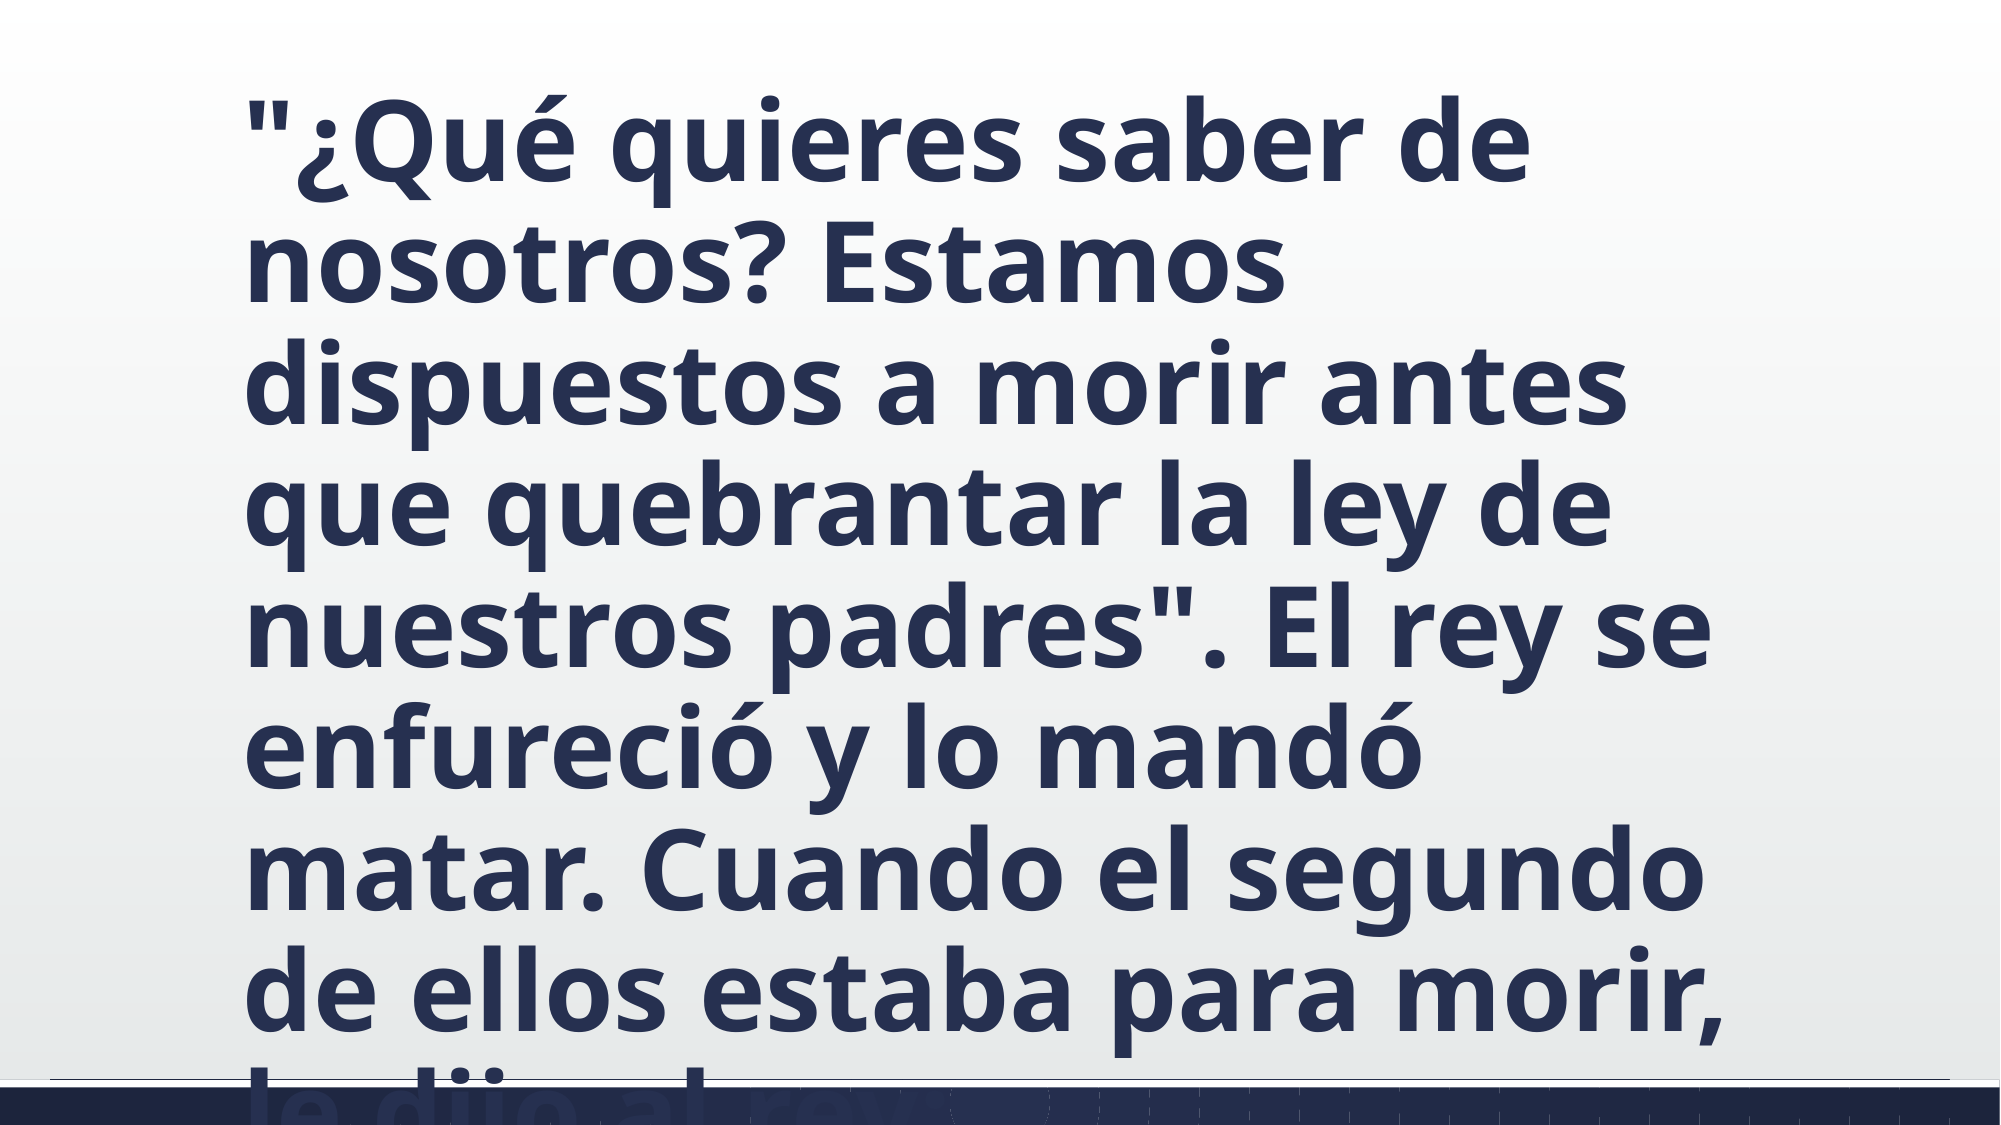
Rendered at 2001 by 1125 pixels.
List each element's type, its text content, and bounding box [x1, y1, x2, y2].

list "¿Qué quieres saber de nosotros? Estamos dispuestos a morir antes que quebrantar la ley de nuestros padres". El rey se enfureció y lo mandó matar. Cuando el segundo de ellos estaba para morir, le dijo al rey: [219, 76, 1780, 990]
